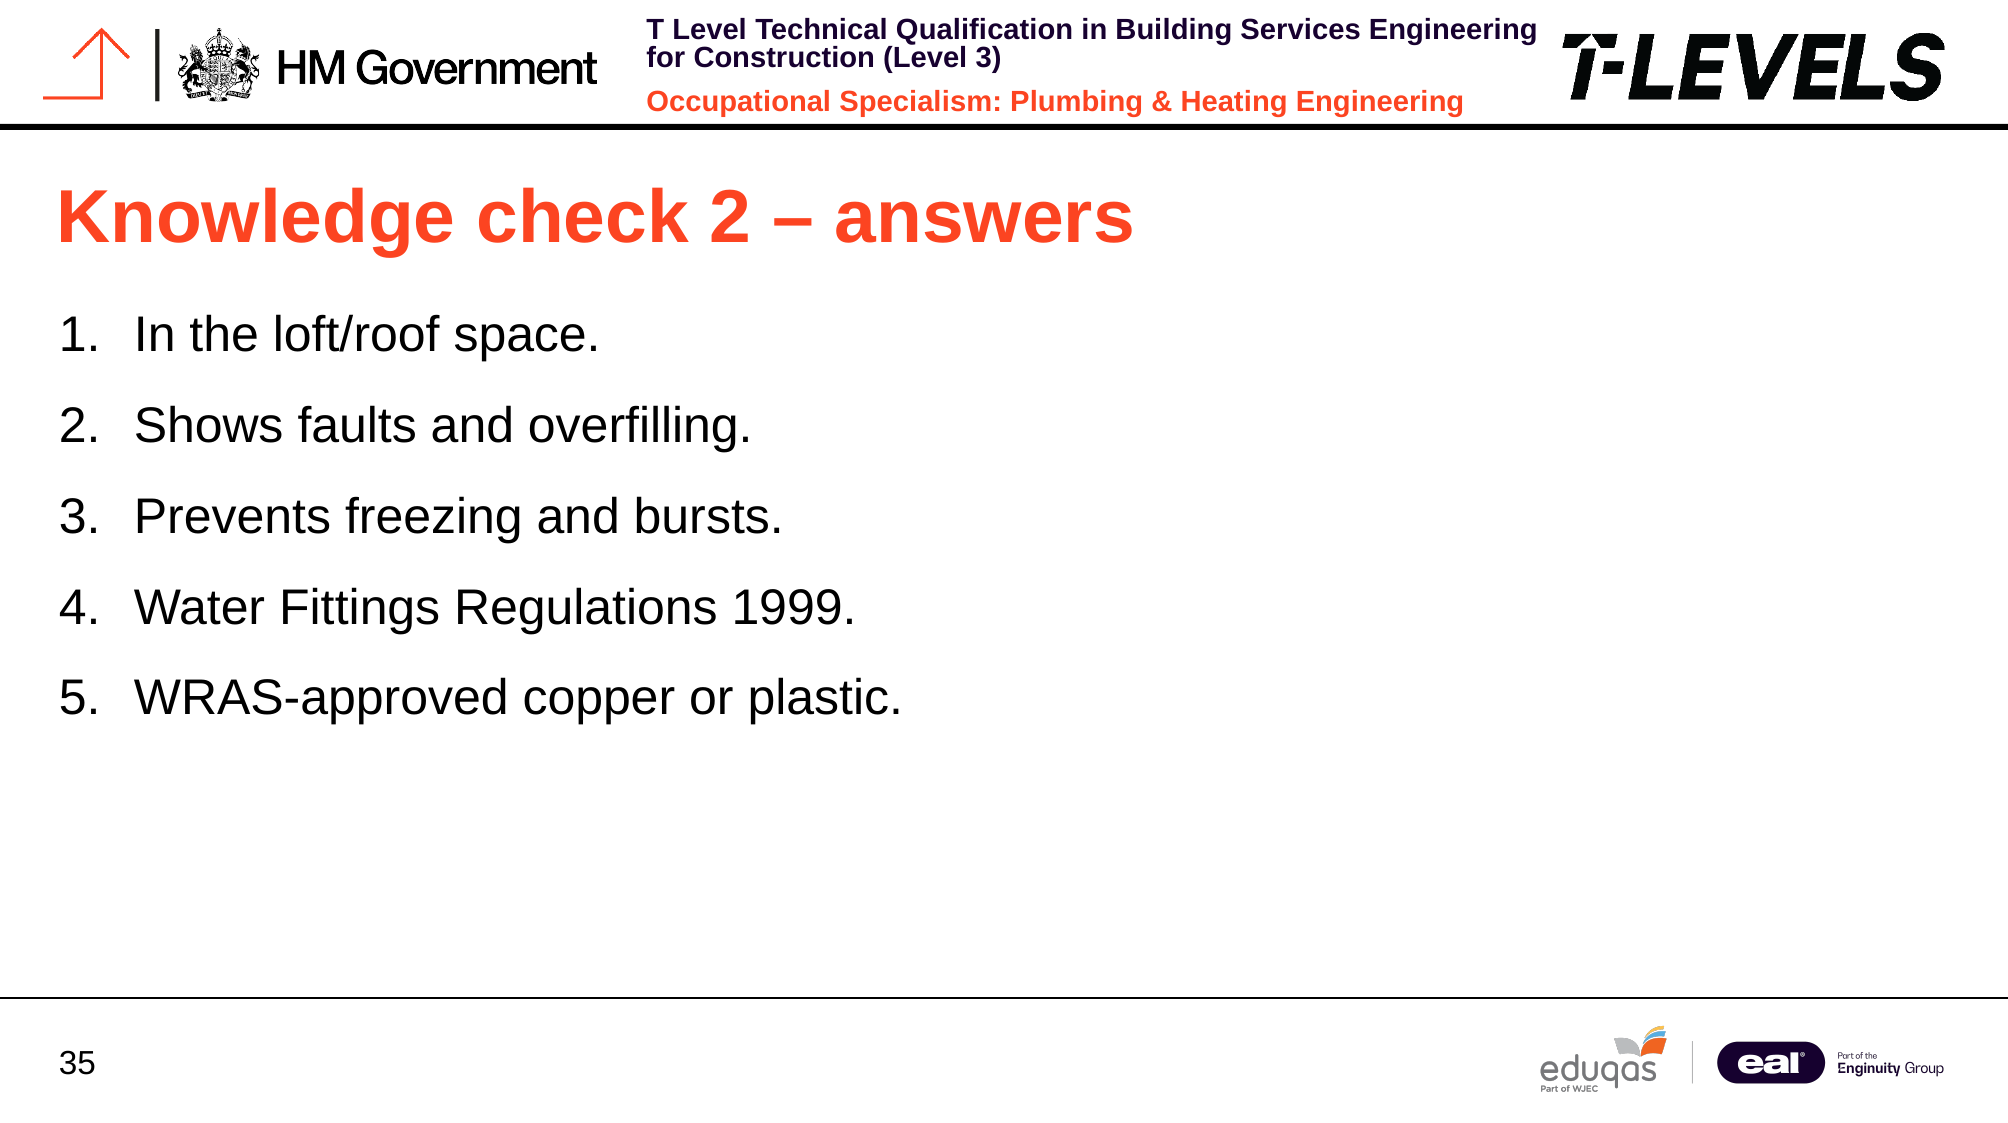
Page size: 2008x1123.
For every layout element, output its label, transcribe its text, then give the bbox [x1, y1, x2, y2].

picture [155, 28, 597, 102]
title Knowledge check 2 – answers [41, 111, 1949, 314]
list In the loft/roof space. Shows faults and overfilling. Prevents freezing and bursts. Water Fittings Regulations 1999. WRAS-approved copper or plastic. [59, 295, 1949, 943]
picture [1543, 25, 1964, 108]
picture [1535, 1021, 1949, 1097]
picture [38, 27, 136, 100]
